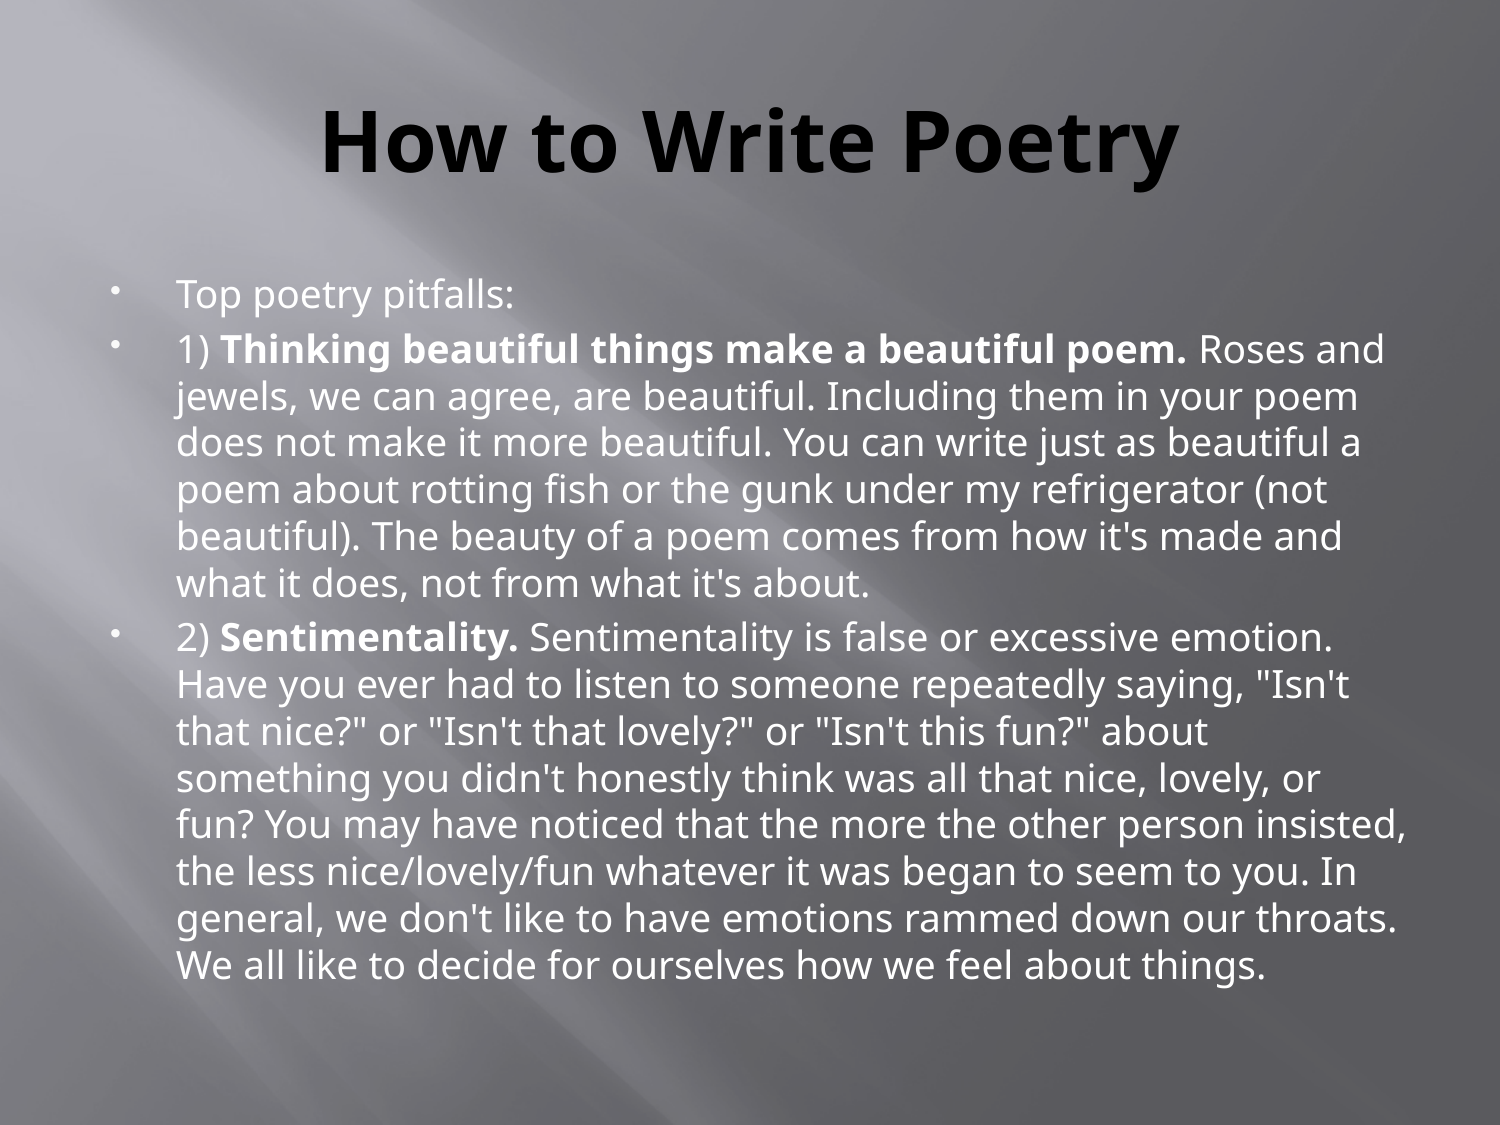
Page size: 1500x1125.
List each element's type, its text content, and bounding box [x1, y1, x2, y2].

title How to Write Poetry [75, 45, 1425, 233]
list Top poetry pitfalls: 1) Thinking beautiful things make a beautiful poem. Roses and jewels, we can agree, are beautiful. Including them in your poem does not make it more beautiful. You can write just as beautiful a poem about rotting fish or the gunk under my refrigerator (not beautiful). The beauty of a poem comes from how it's made and what it does, not from what it's about. 2) Sentimentality. Sentimentality is false or excessive emotion. Have you ever had to listen to someone repeatedly saying, "Isn't that nice?" or "Isn't that lovely?" or "Isn't this fun?" about something you didn't honestly think was all that nice, lovely, or fun? You may have noticed that the more the other person insisted, the less nice/lovely/fun whatever it was began to seem to you. In general, we don't like to have emotions rammed down our throats. We all like to decide for ourselves how we feel about things. [75, 262, 1425, 1035]
